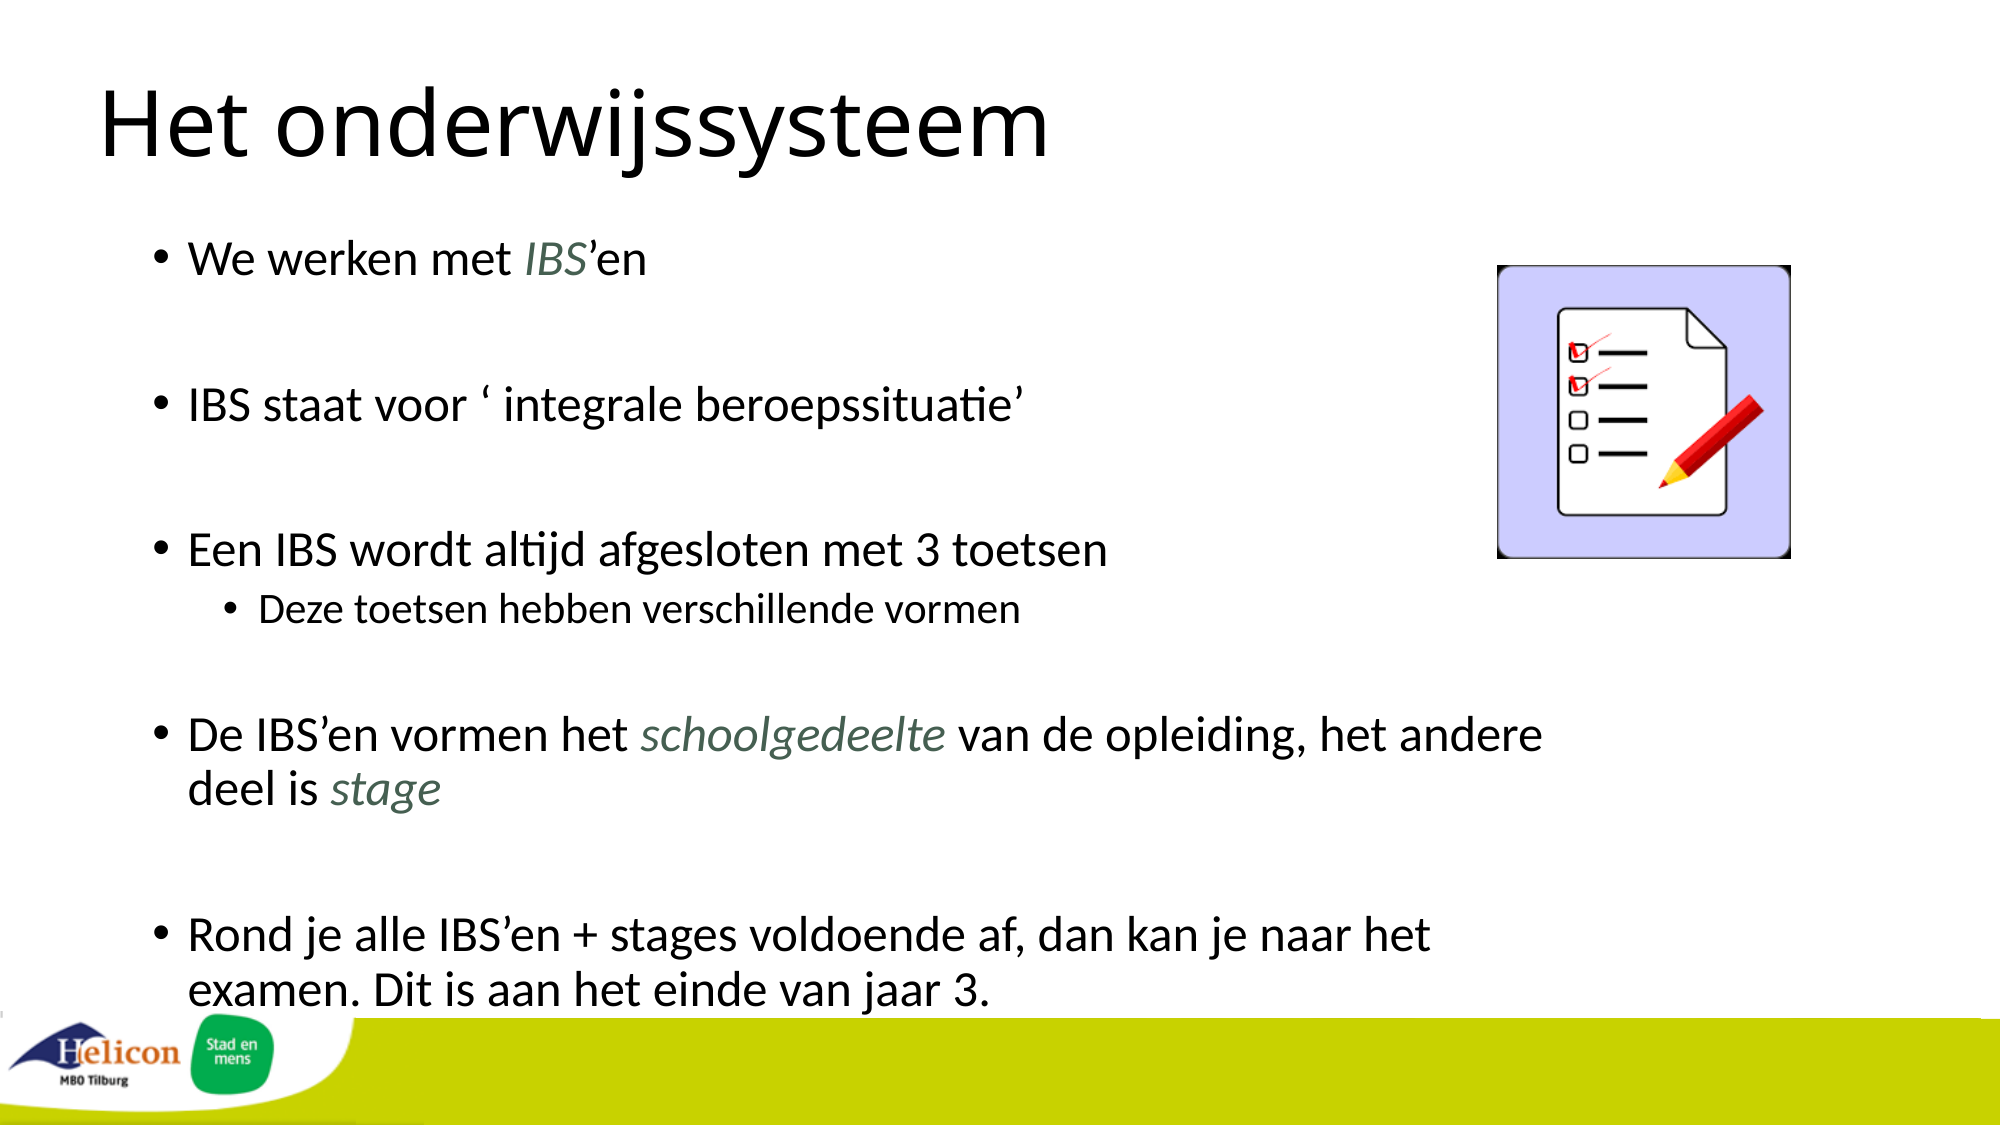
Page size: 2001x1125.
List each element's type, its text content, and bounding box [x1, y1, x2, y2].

list We werken met IBS’en IBS staat voor ‘ integrale beroepssituatie’ Een IBS wordt altijd afgesloten met 3 toetsen Deze toetsen hebben verschillende vormen De IBS’en vormen het schoolgedeelte van de opleiding, het andere deel is stage Rond je alle IBS’en + stages voldoende af, dan kan je naar het examen. Dit is aan het einde van jaar 3. [137, 224, 1589, 1034]
picture [0, 1011, 424, 1125]
title Het onderwijssysteem [81, 18, 1808, 237]
picture [1497, 265, 1791, 559]
